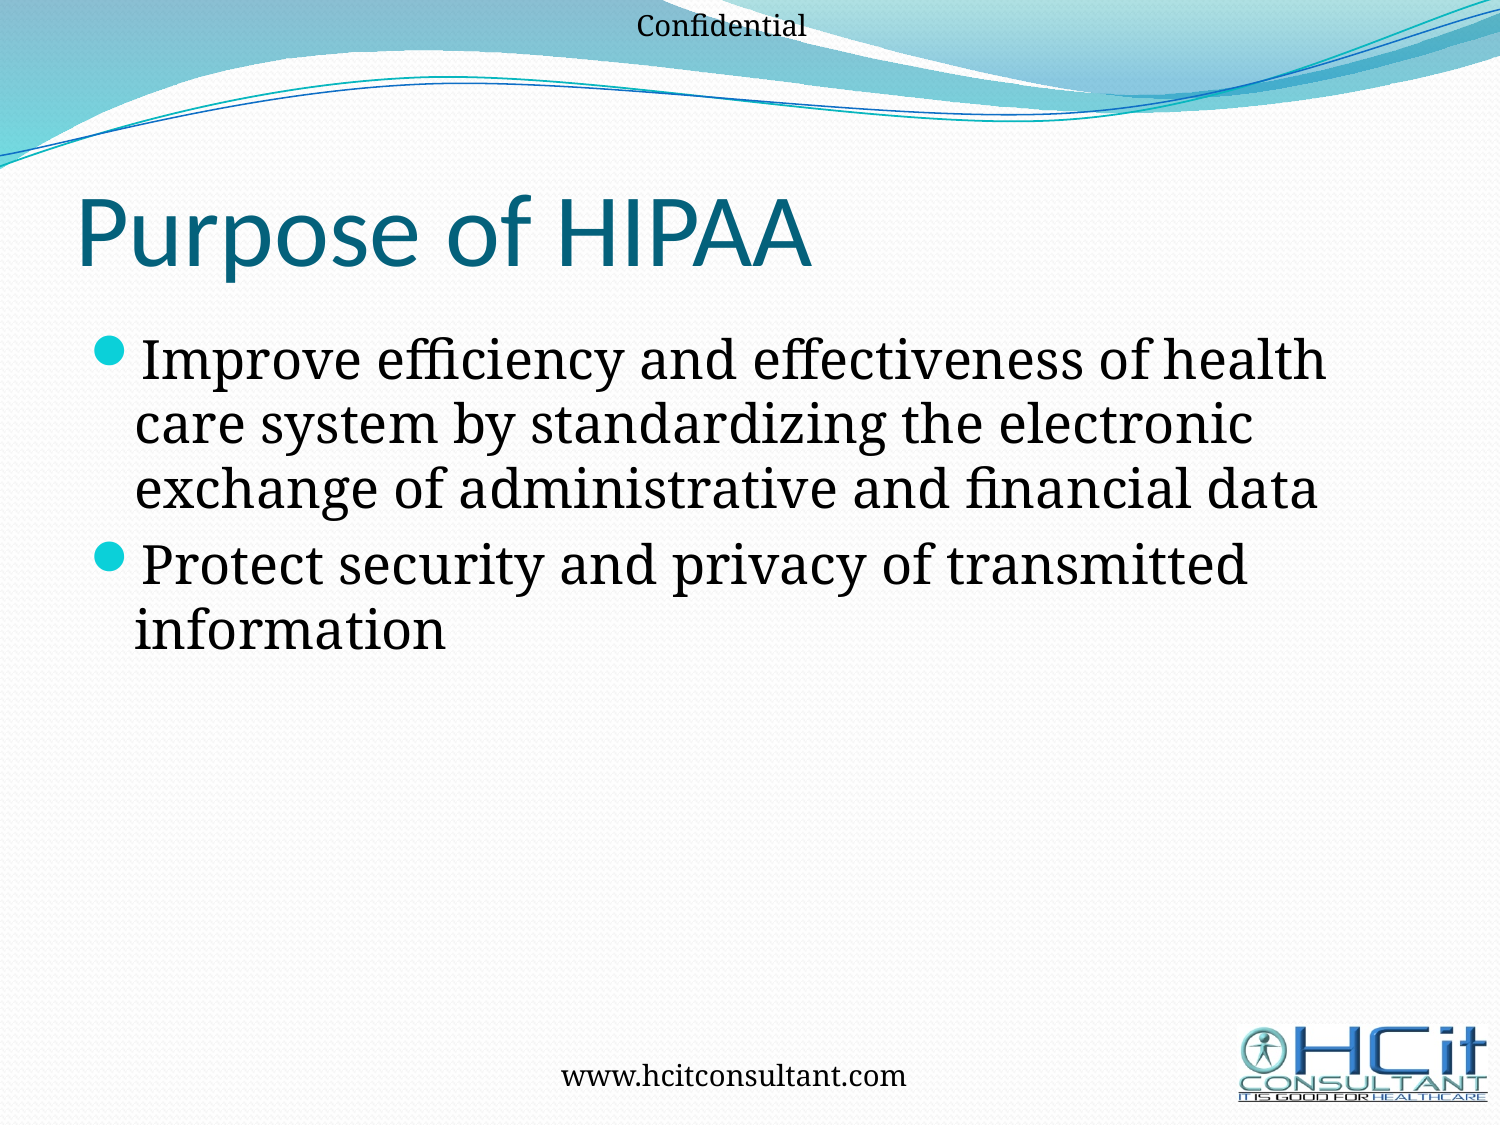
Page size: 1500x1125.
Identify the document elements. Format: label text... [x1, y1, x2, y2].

slide_number 6 [1299, 1042, 1425, 1103]
title Purpose of HIPAA [74, 115, 1426, 288]
picture [1237, 1024, 1488, 1104]
list Improve efficiency and effectiveness of health care system by standardizing the electronic exchange of administrative and financial data Protect security and privacy of transmitted information [74, 317, 1426, 1038]
